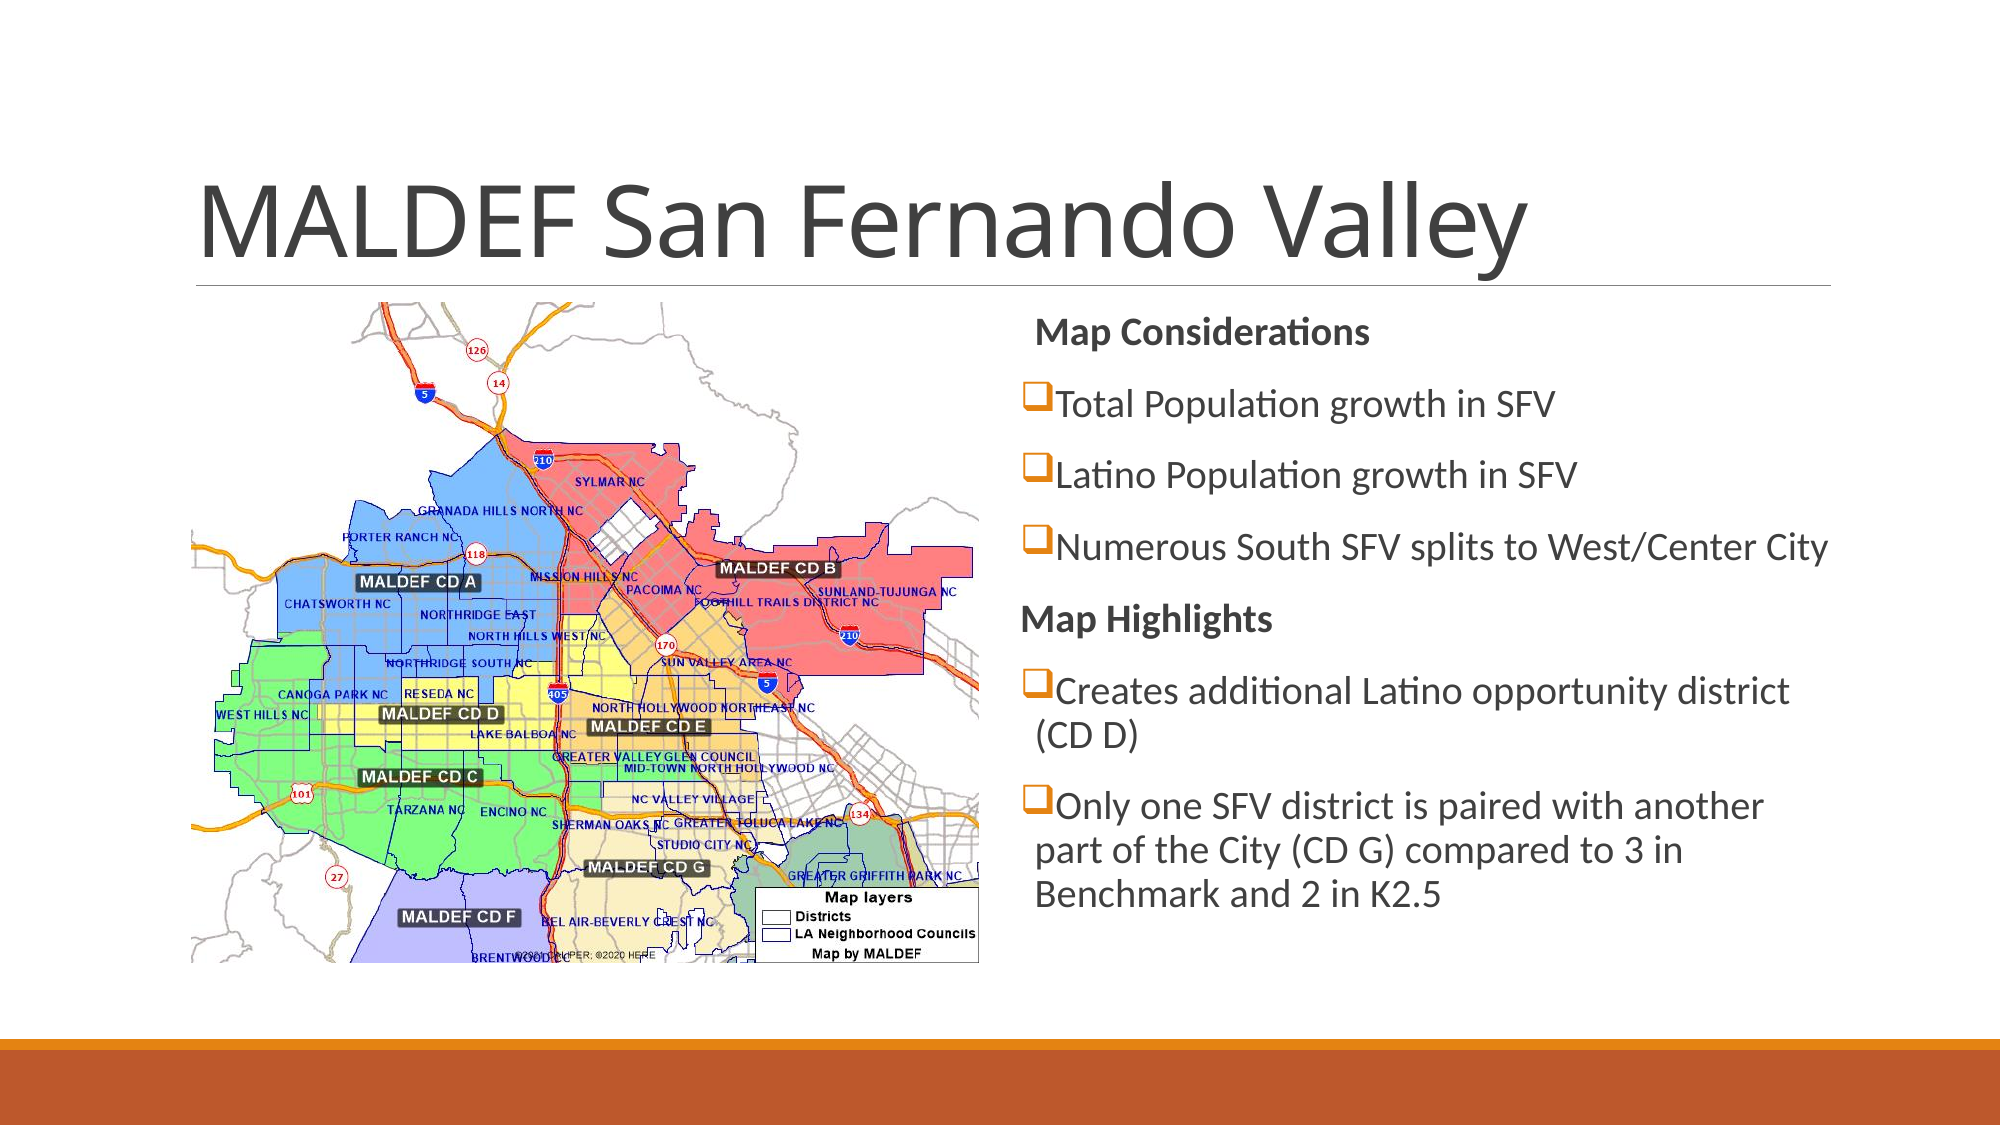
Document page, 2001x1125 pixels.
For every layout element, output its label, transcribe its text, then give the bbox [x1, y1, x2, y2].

title MALDEF San Fernando Valley [180, 47, 1830, 285]
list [190, 302, 980, 964]
list Map Considerations Total Population growth in SFV Latino Population growth in SFV Numerous South SFV splits to West/Center City Map Highlights Creates additional Latino opportunity district (CD D) Only one SFV district is paired with another part of the City (CD G) compared to 3 in Benchmark and 2 in K2.5 [1020, 302, 1830, 963]
